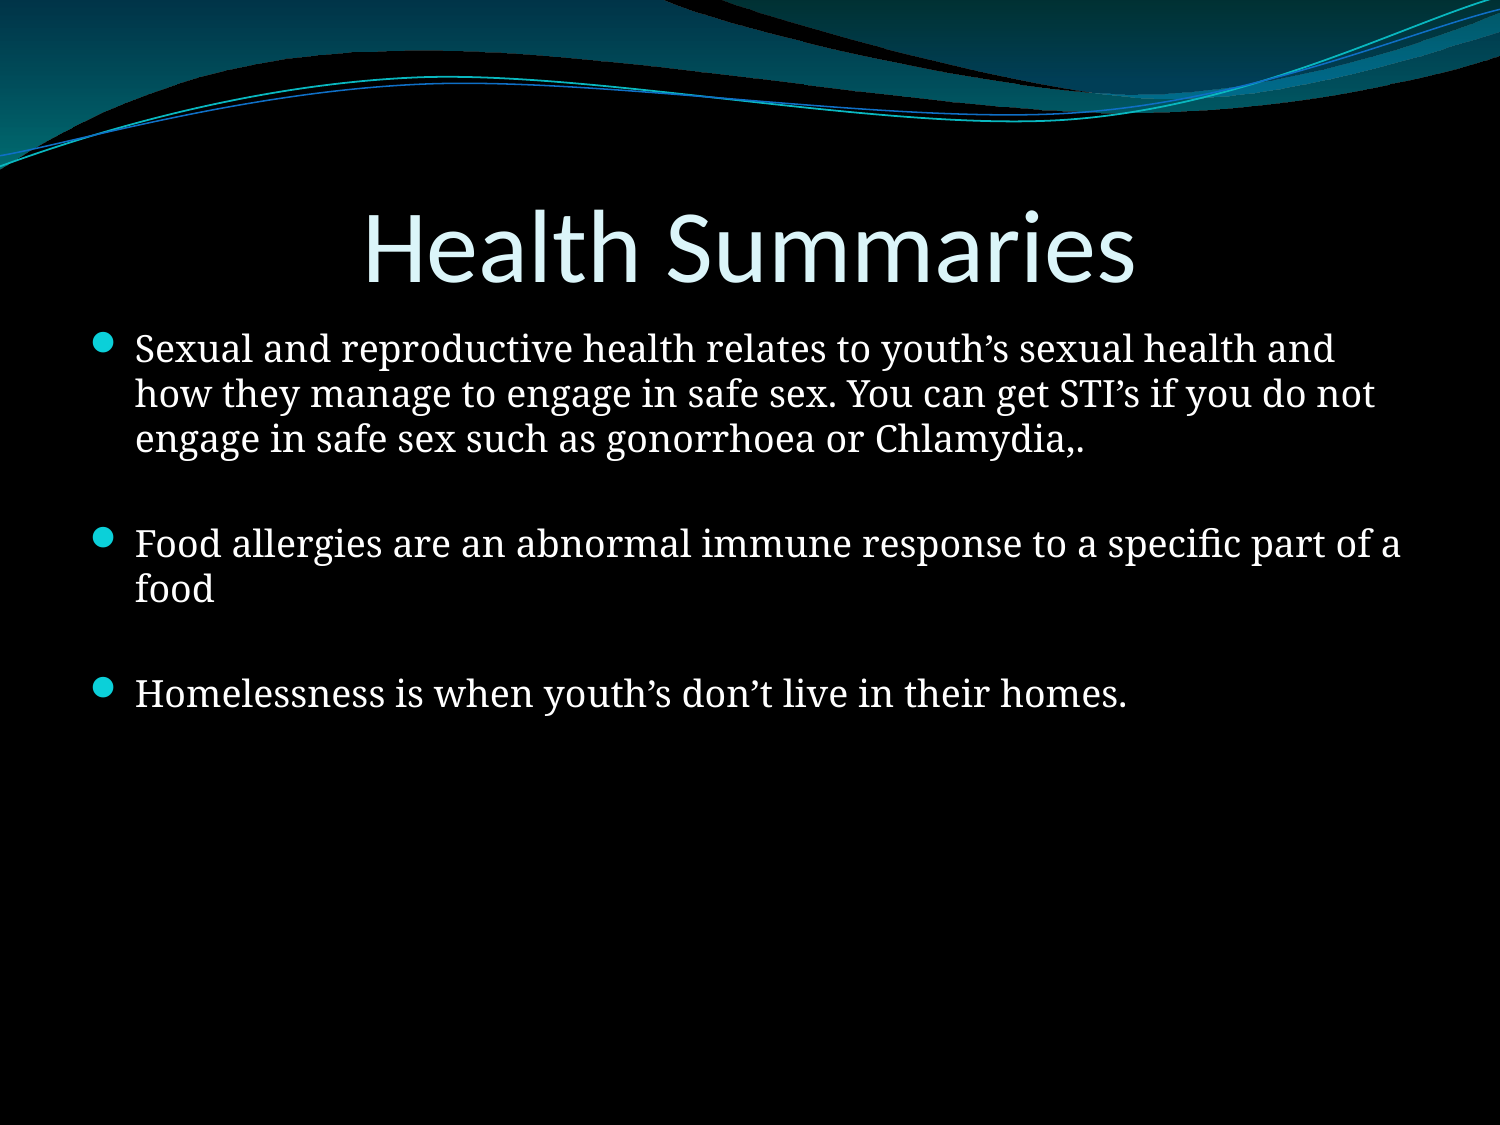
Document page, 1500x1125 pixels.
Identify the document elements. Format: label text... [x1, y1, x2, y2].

title Health Summaries [75, 115, 1425, 303]
list Sexual and reproductive health relates to youth’s sexual health and how they manage to engage in safe sex. You can get STI’s if you do not engage in safe sex such as gonorrhoea or Chlamydia,. Food allergies are an abnormal immune response to a specific part of a food Homelessness is when youth’s don’t live in their homes. [75, 317, 1425, 1038]
